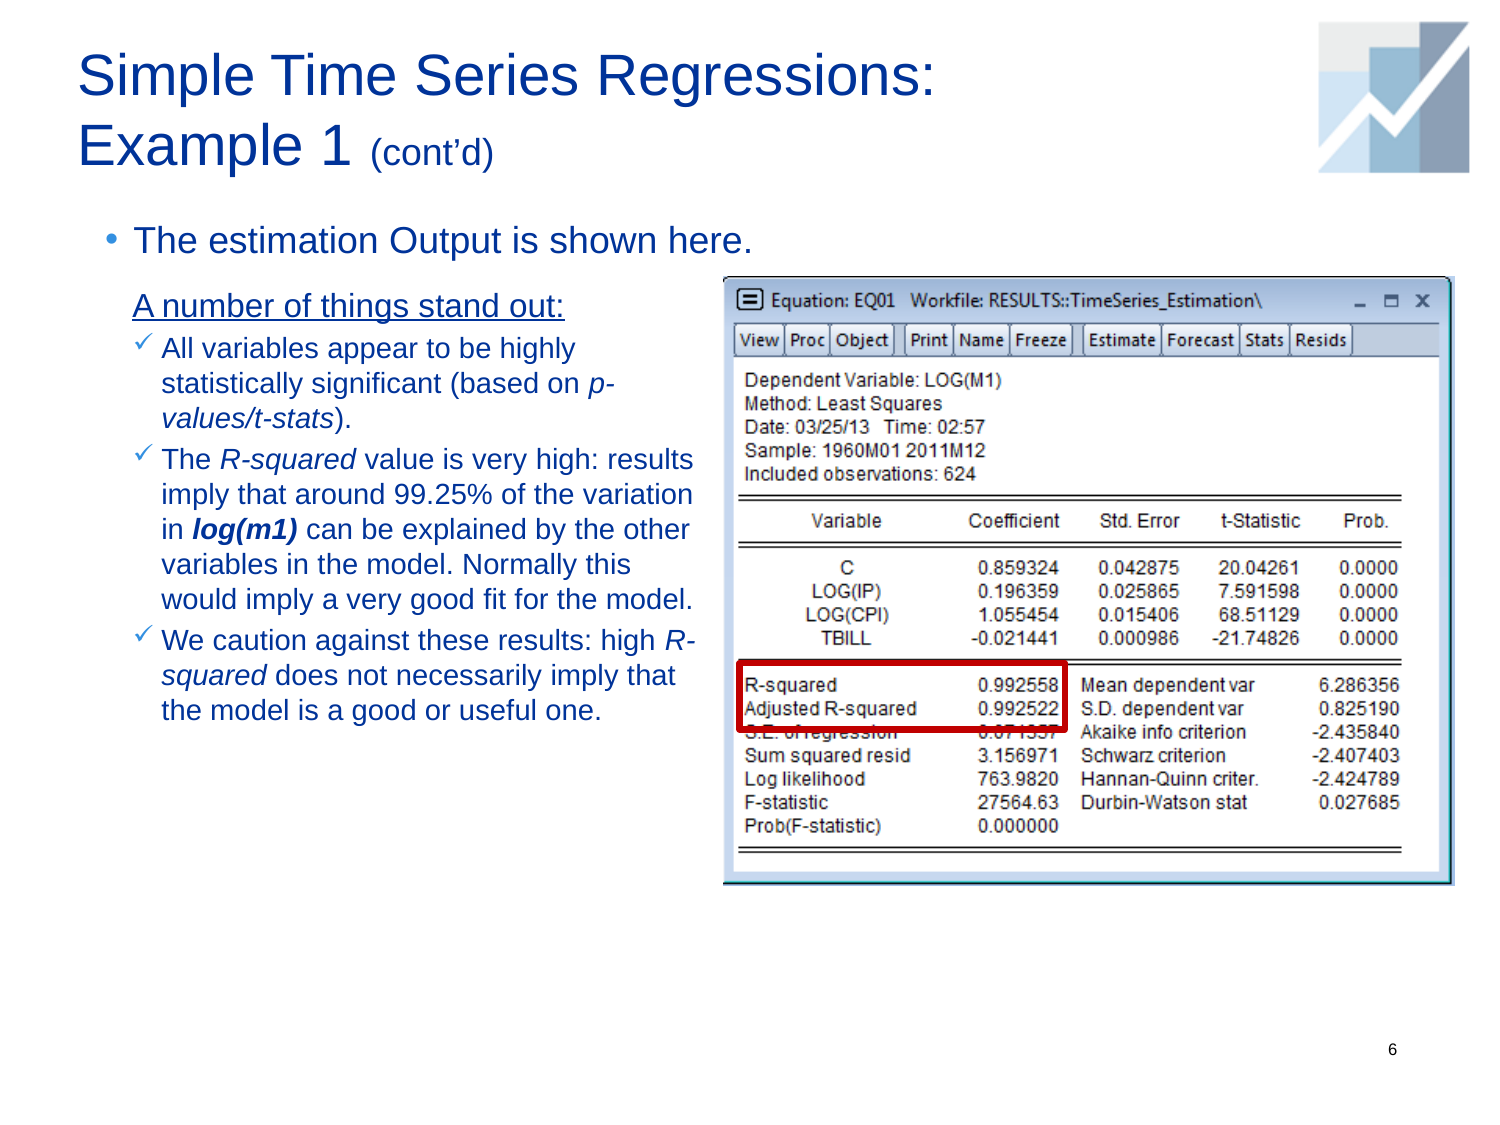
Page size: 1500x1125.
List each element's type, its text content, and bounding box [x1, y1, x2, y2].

slide_number 6 [1262, 1015, 1413, 1067]
list The estimation Output is shown here. [90, 208, 780, 276]
title Simple Time Series Regressions: Example 1 (cont’d) [62, 0, 1297, 185]
text_box A number of things stand out: All variables appear to be highly statistically significant (based on p-values/t-stats). The R-squared value is very high: results imply that around 99.25% of the variation in log(m1) can be explained by the other variables in the model. Normally this would imply a very good fit for the model. We caution against these results: high R-squared does not necessarily imply that the model is a good or useful one. [89, 276, 724, 914]
picture [723, 276, 1455, 887]
picture [1300, 11, 1479, 181]
